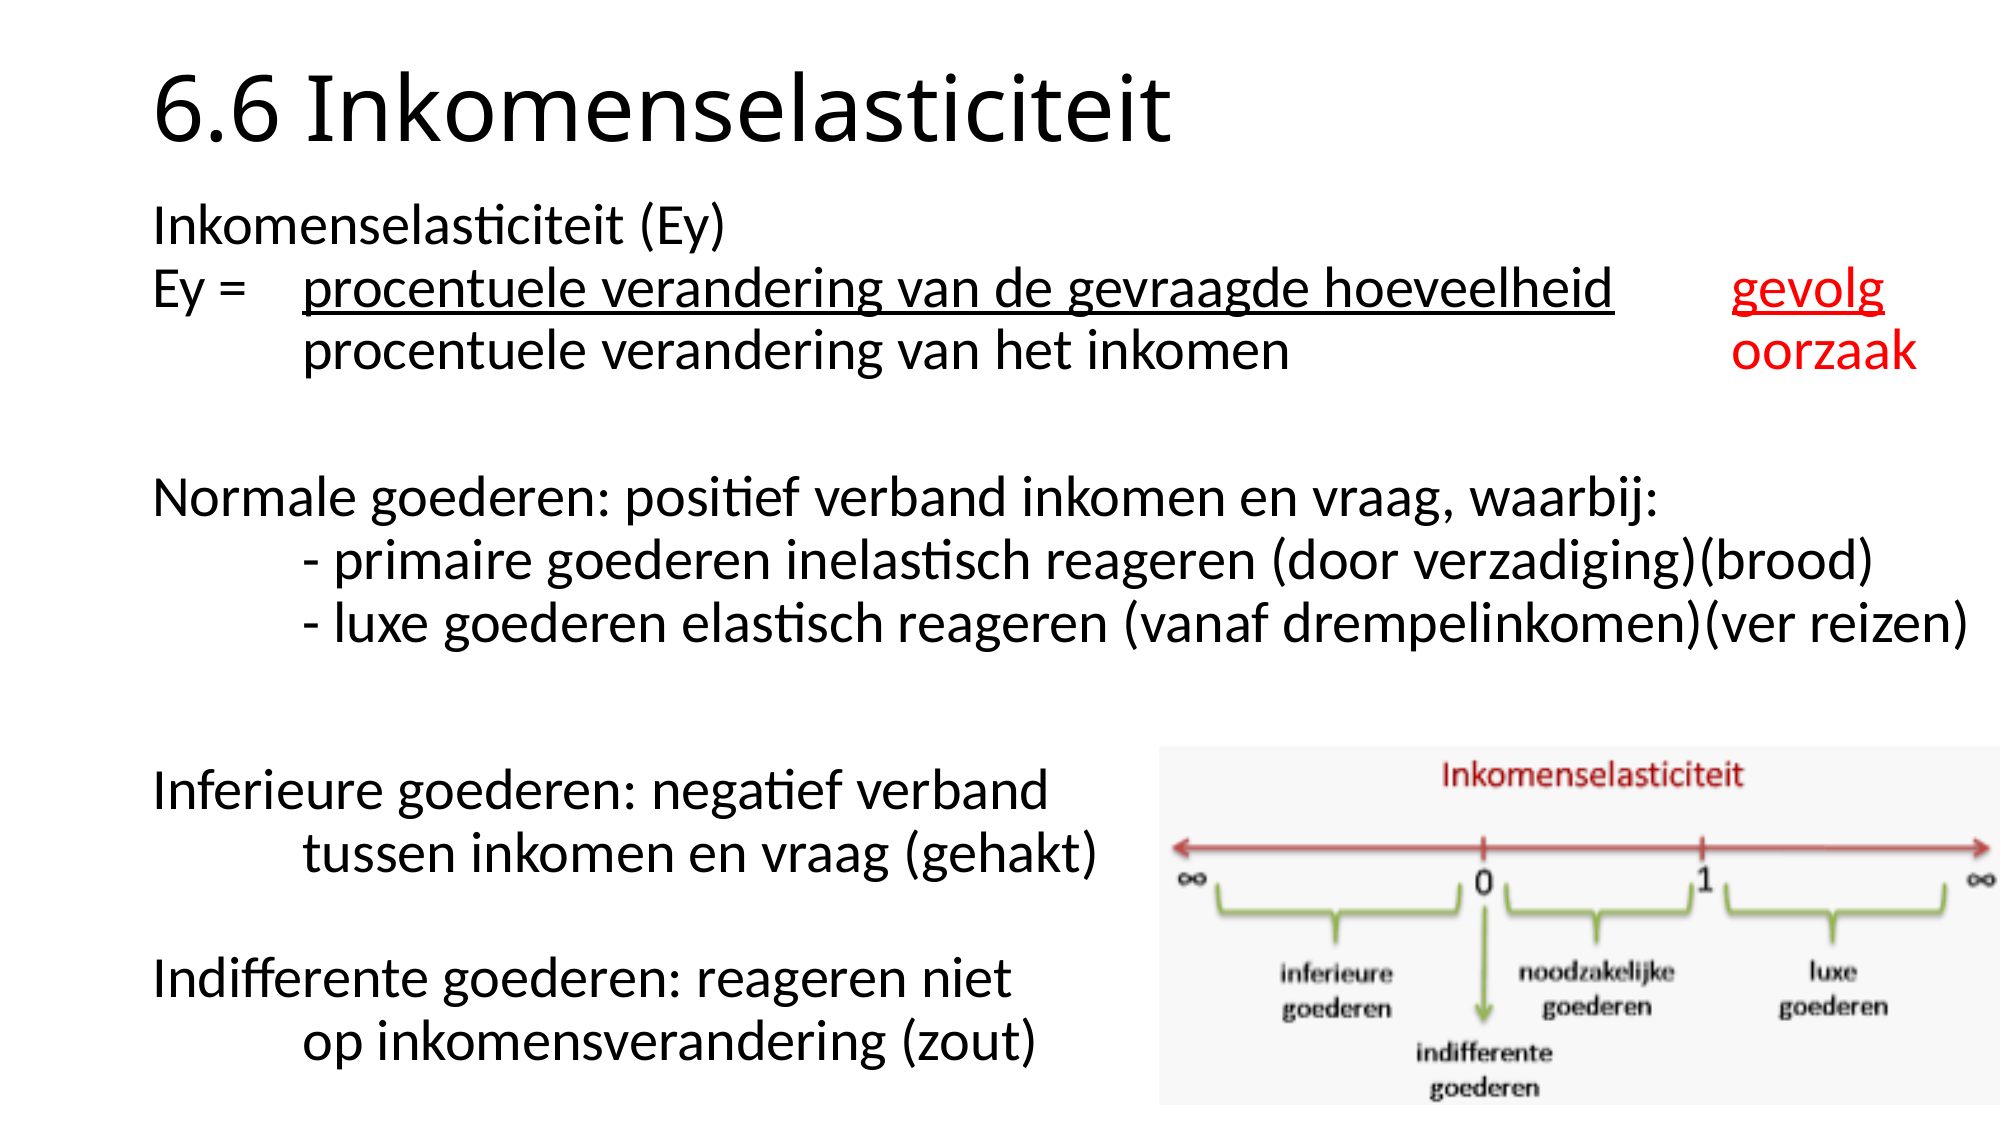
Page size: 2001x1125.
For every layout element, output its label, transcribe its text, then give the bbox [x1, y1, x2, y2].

picture [1159, 746, 2000, 1105]
list Inkomenselasticiteit (Ey) Ey = procentuele verandering van de gevraagde hoeveelheid gevolg procentuele verandering van het inkomen oorzaak Normale goederen: positief verband inkomen en vraag, waarbij: - primaire goederen inelastisch reageren (door verzadiging)(brood) - luxe goederen elastisch reageren (vanaf drempelinkomen)(ver reizen) Inferieure goederen: negatief verband tussen inkomen en vraag (gehakt) Indifferente goederen: reageren niet op inkomensverandering (zout) [137, 186, 2000, 1125]
title 6.6 Inkomenselasticiteit [137, 3, 1863, 186]
